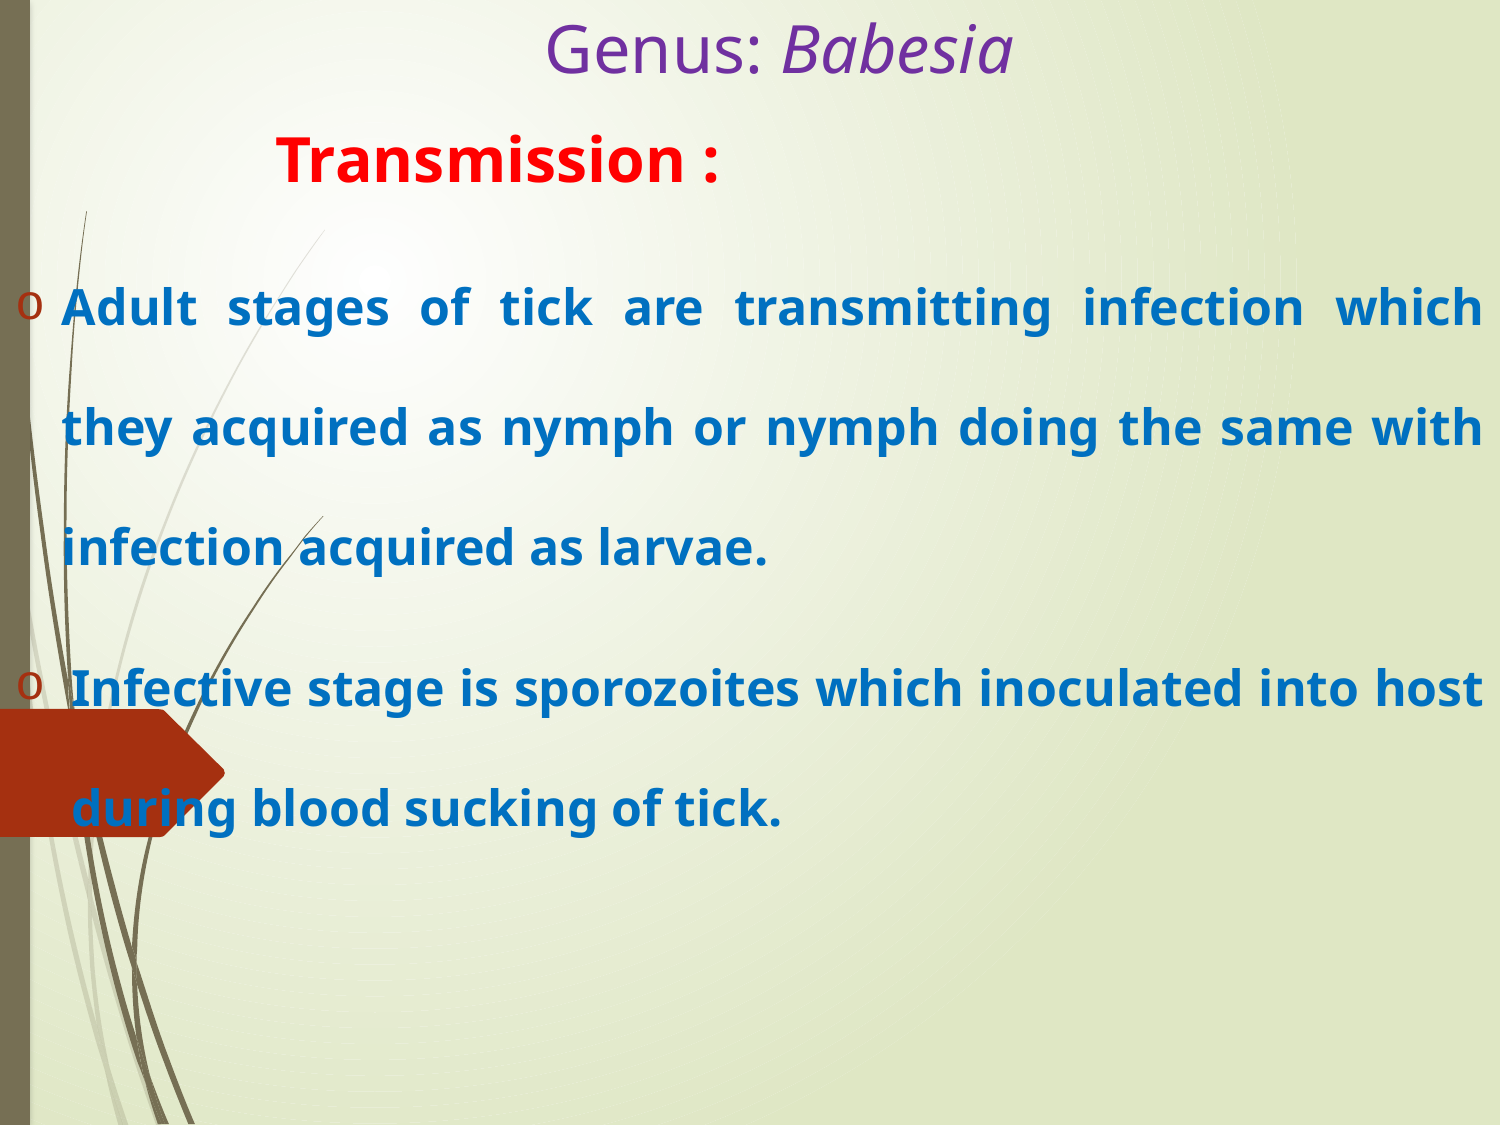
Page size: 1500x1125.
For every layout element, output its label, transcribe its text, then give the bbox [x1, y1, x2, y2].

title Genus: Babesia [29, 19, 1500, 75]
subtitle Transmission : Adult stages of tick are transmitting infection which they acquired as nymph or nymph doing the same with infection acquired as larvae. Infective stage is sporozoites which inoculated into host during blood sucking of tick. [0, 75, 1500, 1125]
